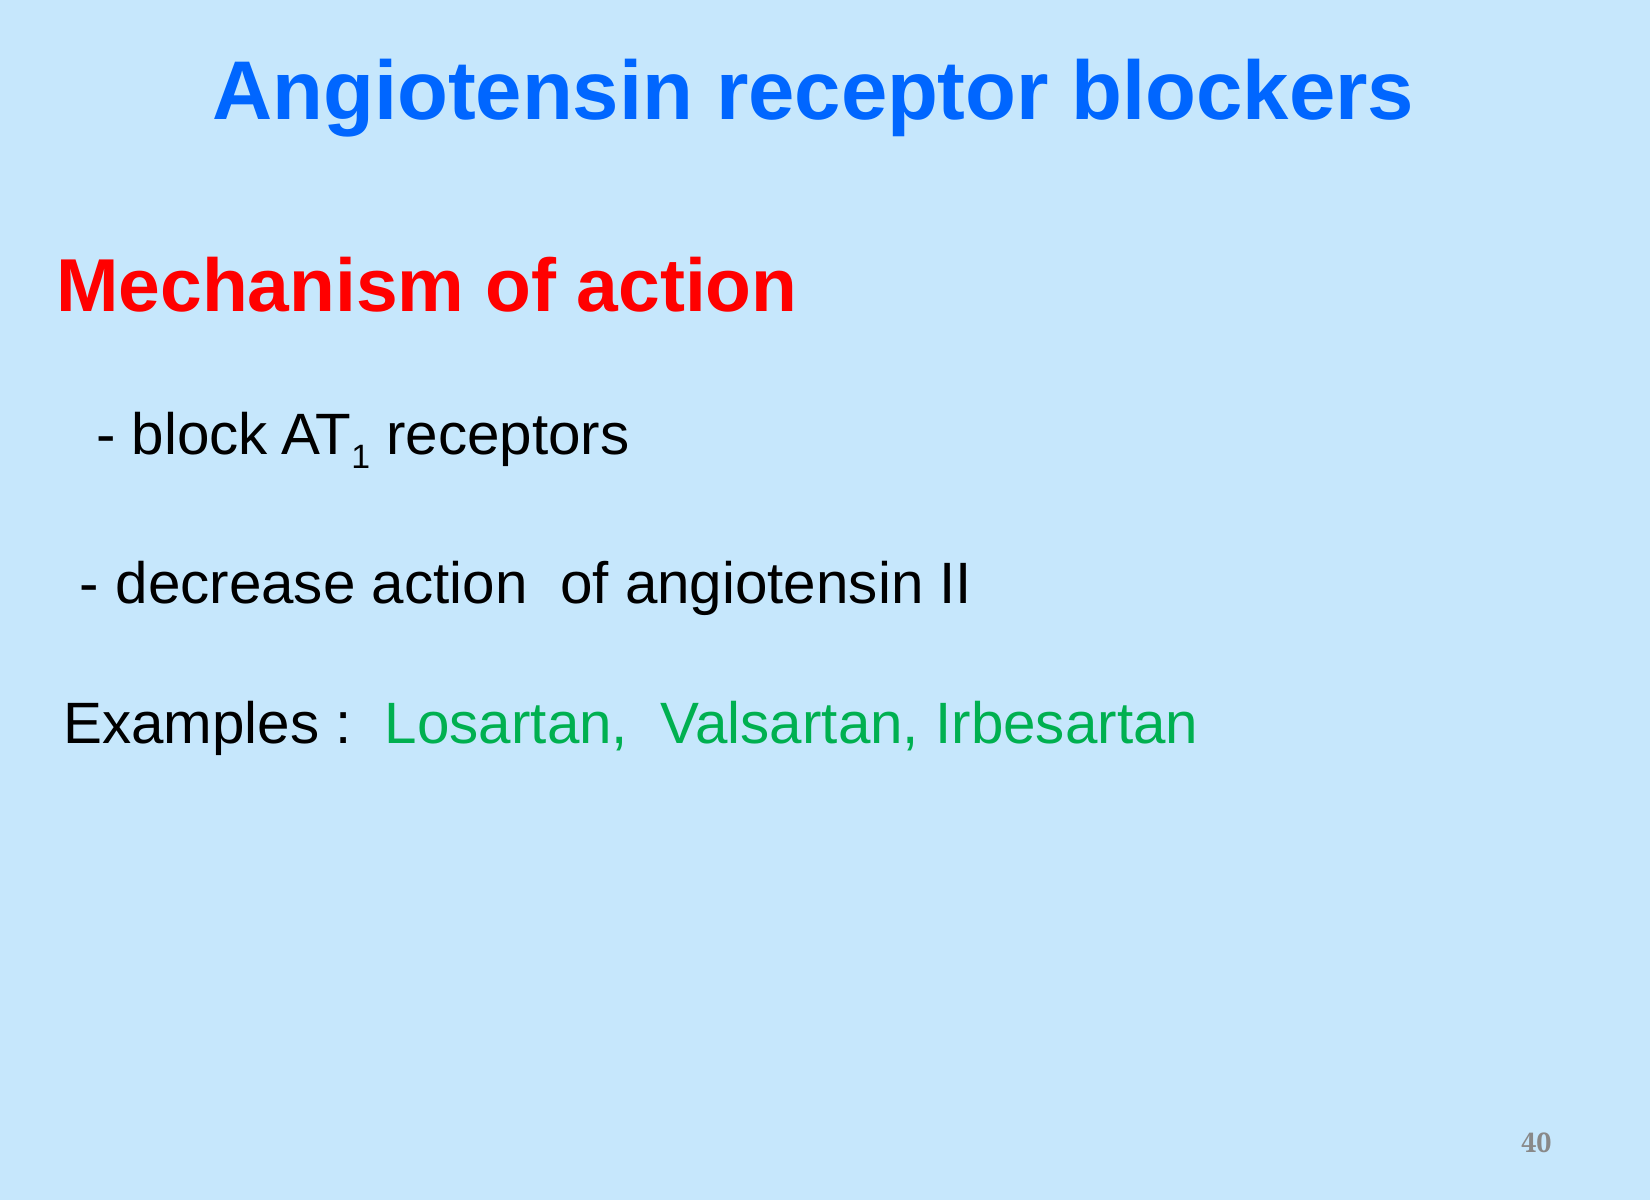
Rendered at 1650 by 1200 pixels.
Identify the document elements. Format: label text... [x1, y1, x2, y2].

text_box Angiotensin receptor blockers Mechanism of action - block AT1 receptors - decrease action of angiotensin II Examples : Losartan, Valsartan, Irbesartan [0, 28, 1650, 1198]
